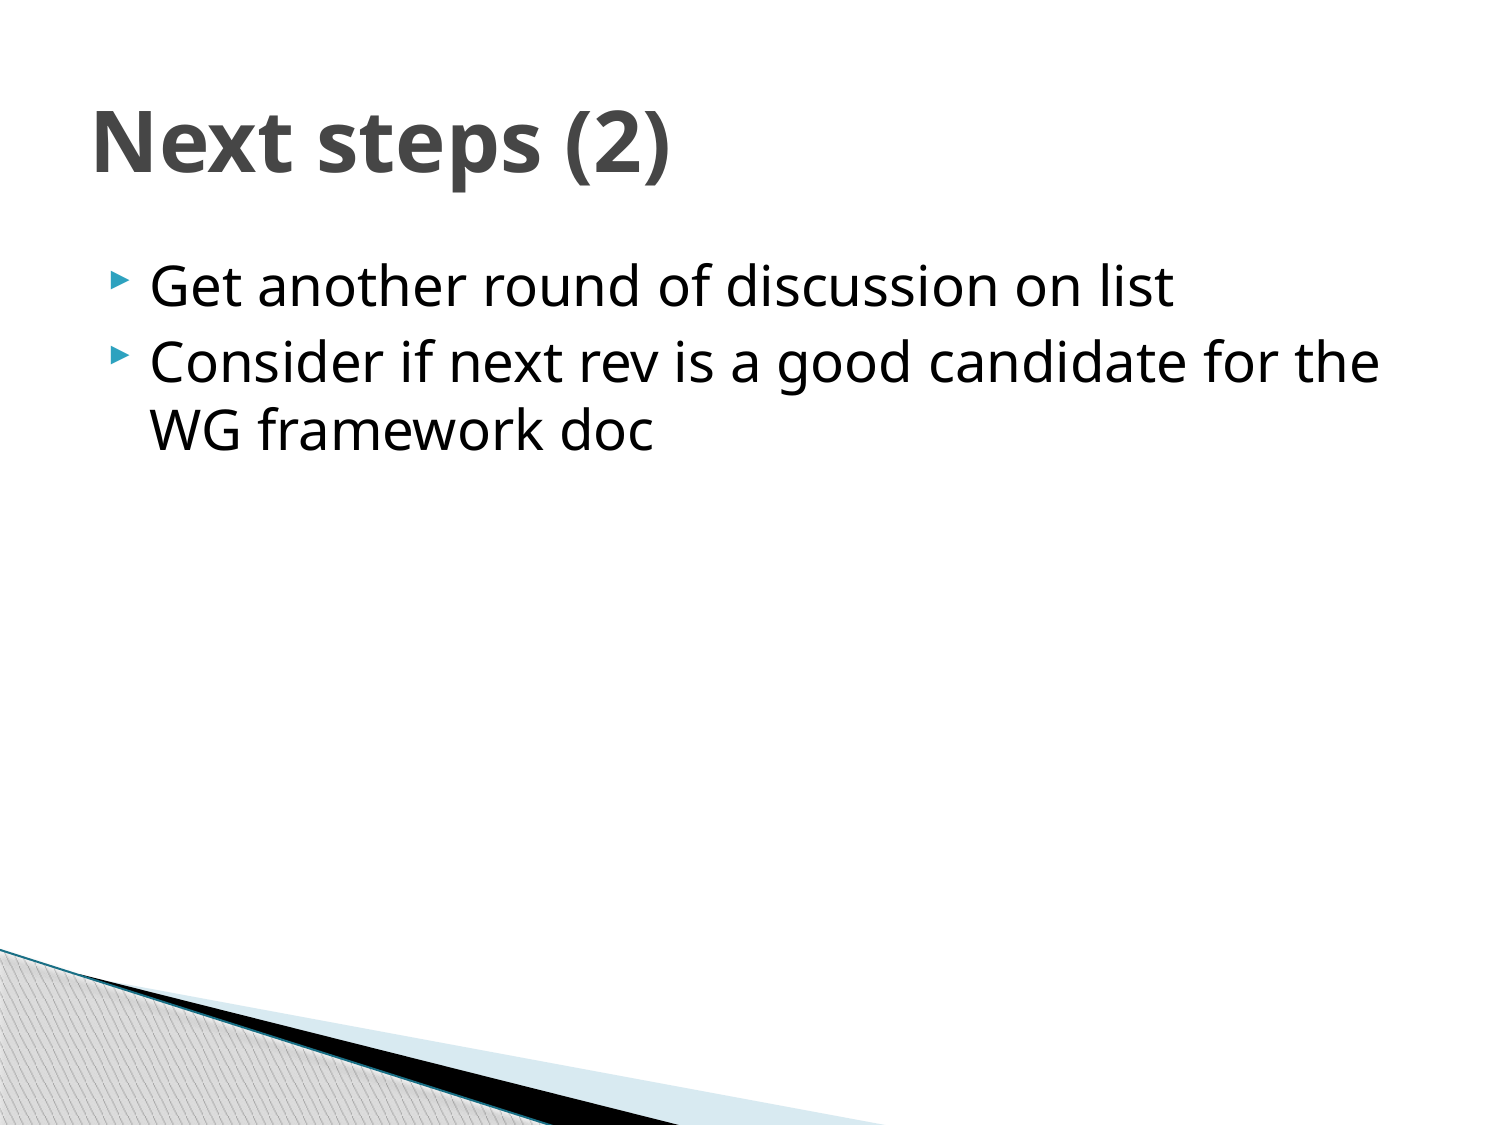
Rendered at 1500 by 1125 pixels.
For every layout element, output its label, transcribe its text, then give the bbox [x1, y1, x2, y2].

list Get another round of discussion on list Consider if next rev is a good candidate for the WG framework doc [75, 243, 1425, 986]
title Next steps (2) [75, 45, 1425, 233]
